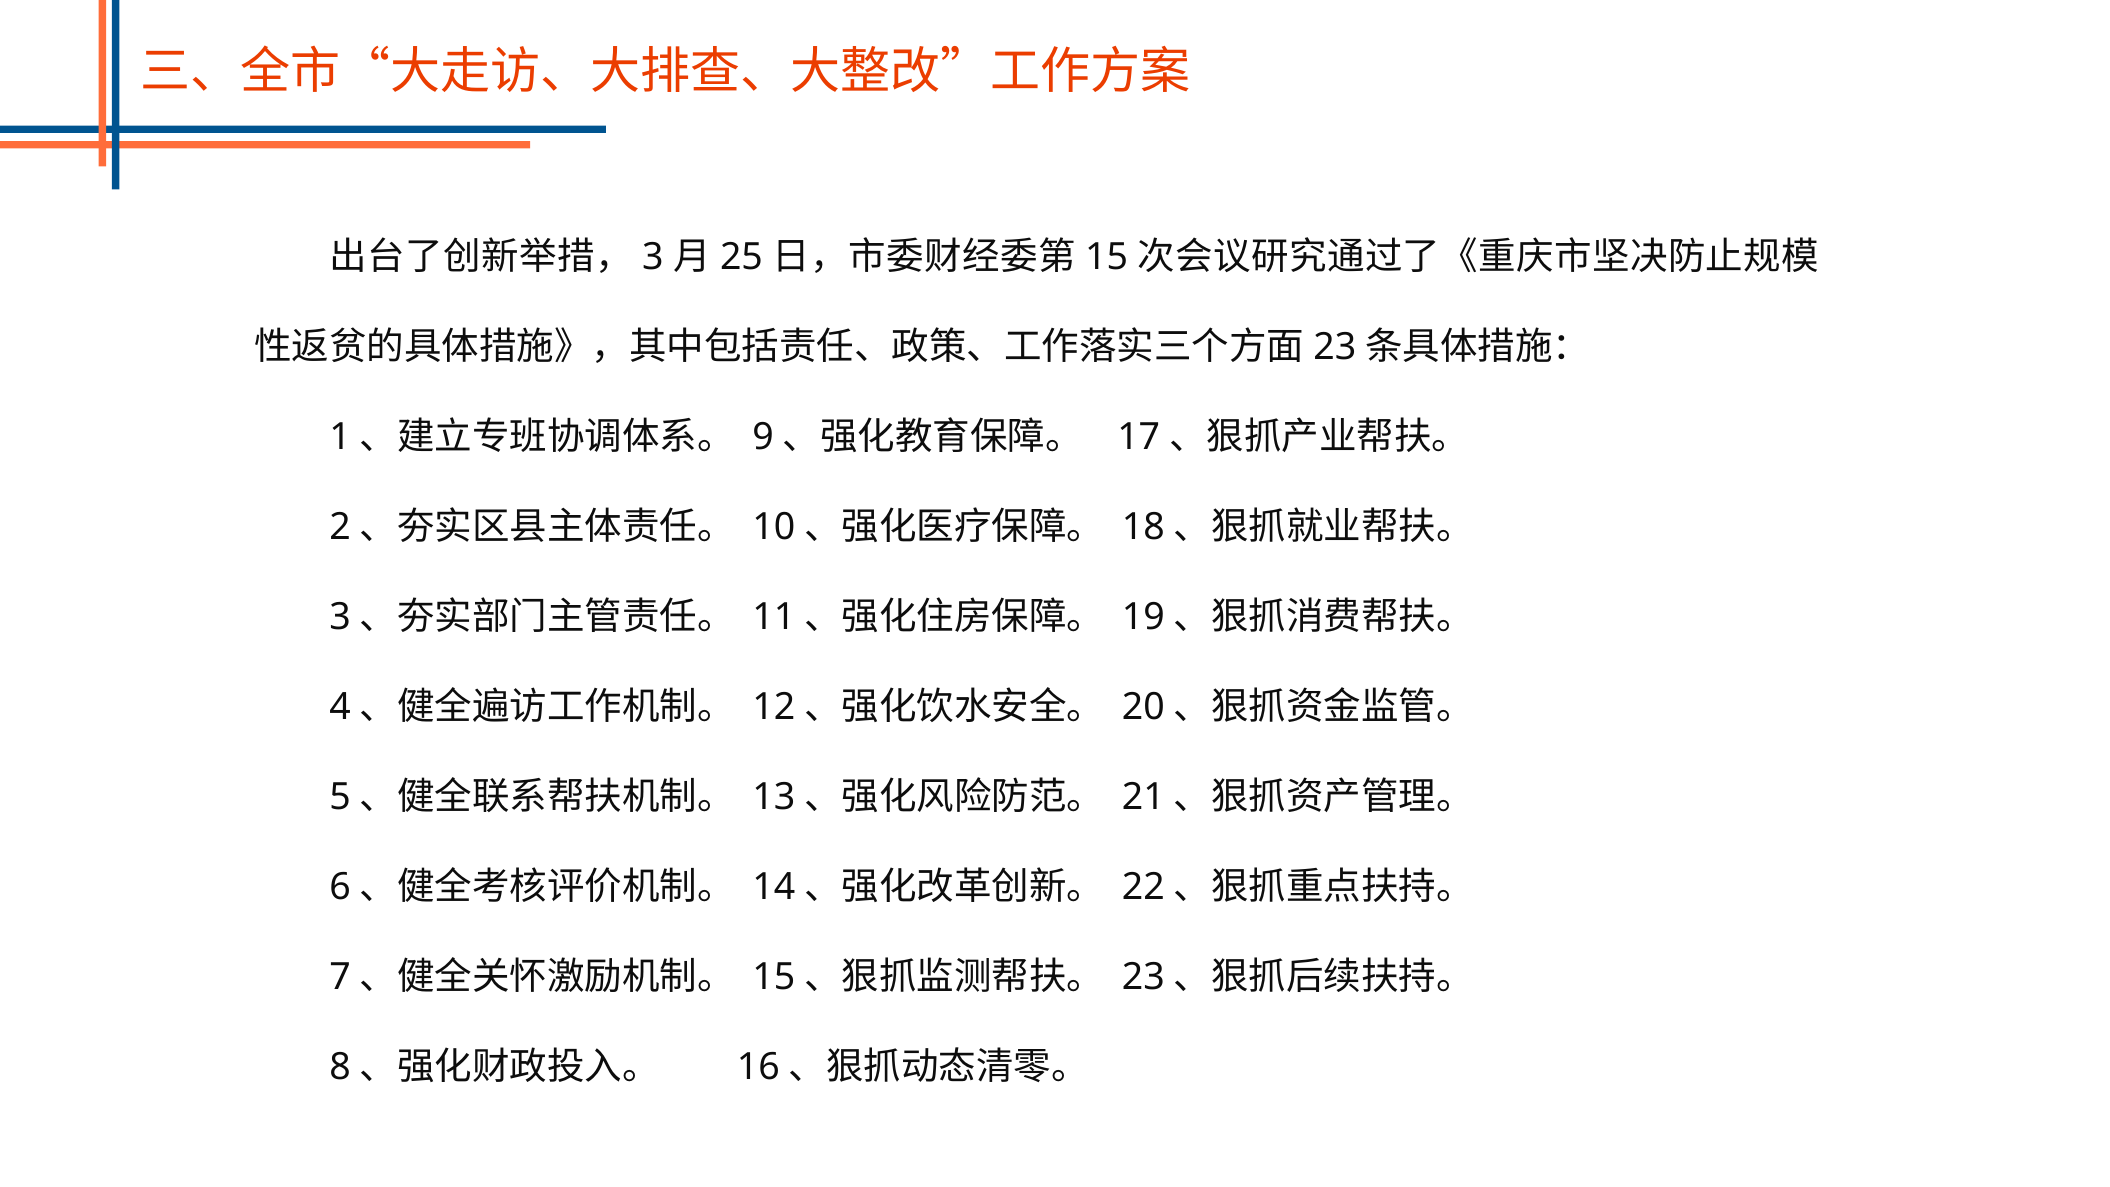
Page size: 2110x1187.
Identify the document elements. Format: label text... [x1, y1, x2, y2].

text_box 出台了创新举措，3月25日，市委财经委第15次会议研究通过了《重庆市坚决防止规模性返贫的具体措施》，其中包括责任、政策、工作落实三个方面23条具体措施： 1、建立专班协调体系。 9、强化教育保障。 17、狠抓产业帮扶。 2、夯实区县主体责任。 10、强化医疗保障。 18、狠抓就业帮扶。 3、夯实部门主管责任。 11、强化住房保障。 19、狠抓消费帮扶。 4、健全遍访工作机制。 12、强化饮水安全。 20、狠抓资金监管。 5、健全联系帮扶机制。 13、强化风险防范。 21、狠抓资产管理。 6、健全考核评价机制。 14、强化改革创新。 22、狠抓重点扶持。 7、健全关怀激励机制。 15、狠抓监测帮扶。 23、狠抓后续扶持。 8、强化财政投入。 16、狠抓动态清零。 [239, 179, 1835, 1095]
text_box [0, 0, 1457, 190]
